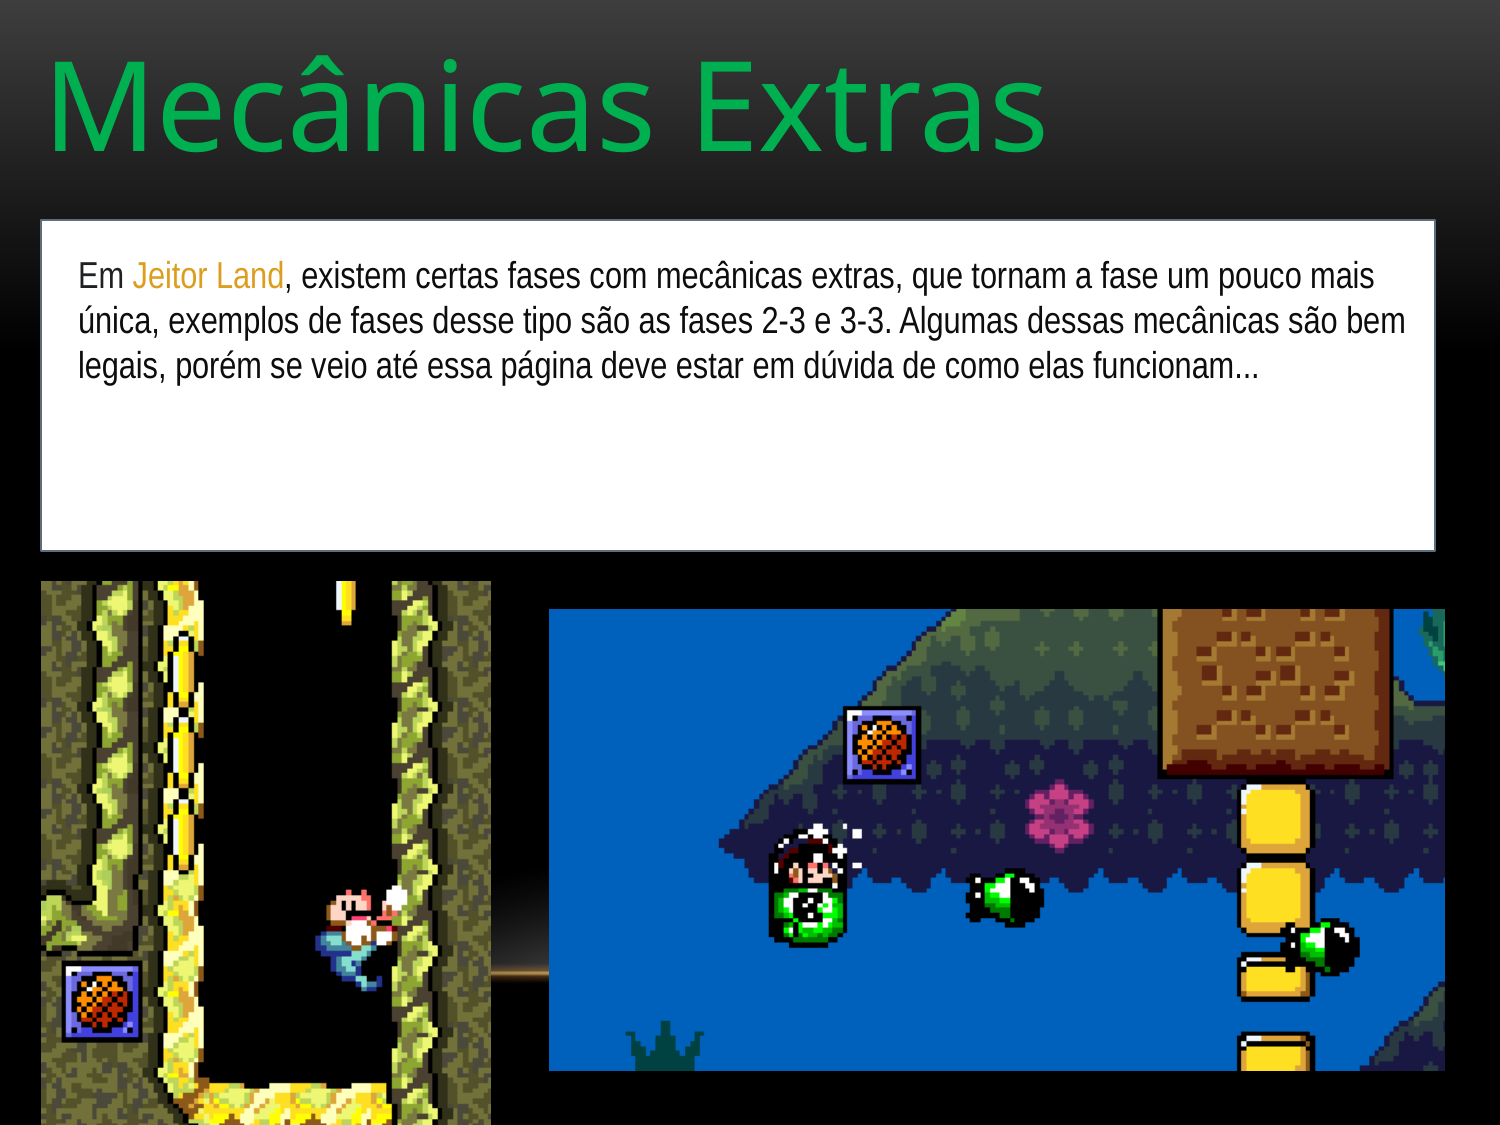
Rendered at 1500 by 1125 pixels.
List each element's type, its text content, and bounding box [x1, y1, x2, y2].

picture [0, 0, 1500, 1125]
text_box [40, 219, 1436, 552]
text_box Mecânicas Extras [28, 19, 1066, 184]
text_box Em Jeitor Land, existem certas fases com mecânicas extras, que tornam a fase um pouco mais única, exemplos de fases desse tipo são as fases 2-3 e 3-3. Algumas dessas mecânicas são bem legais, porém se veio até essa página deve estar em dúvida de como elas funcionam... [63, 243, 1422, 394]
